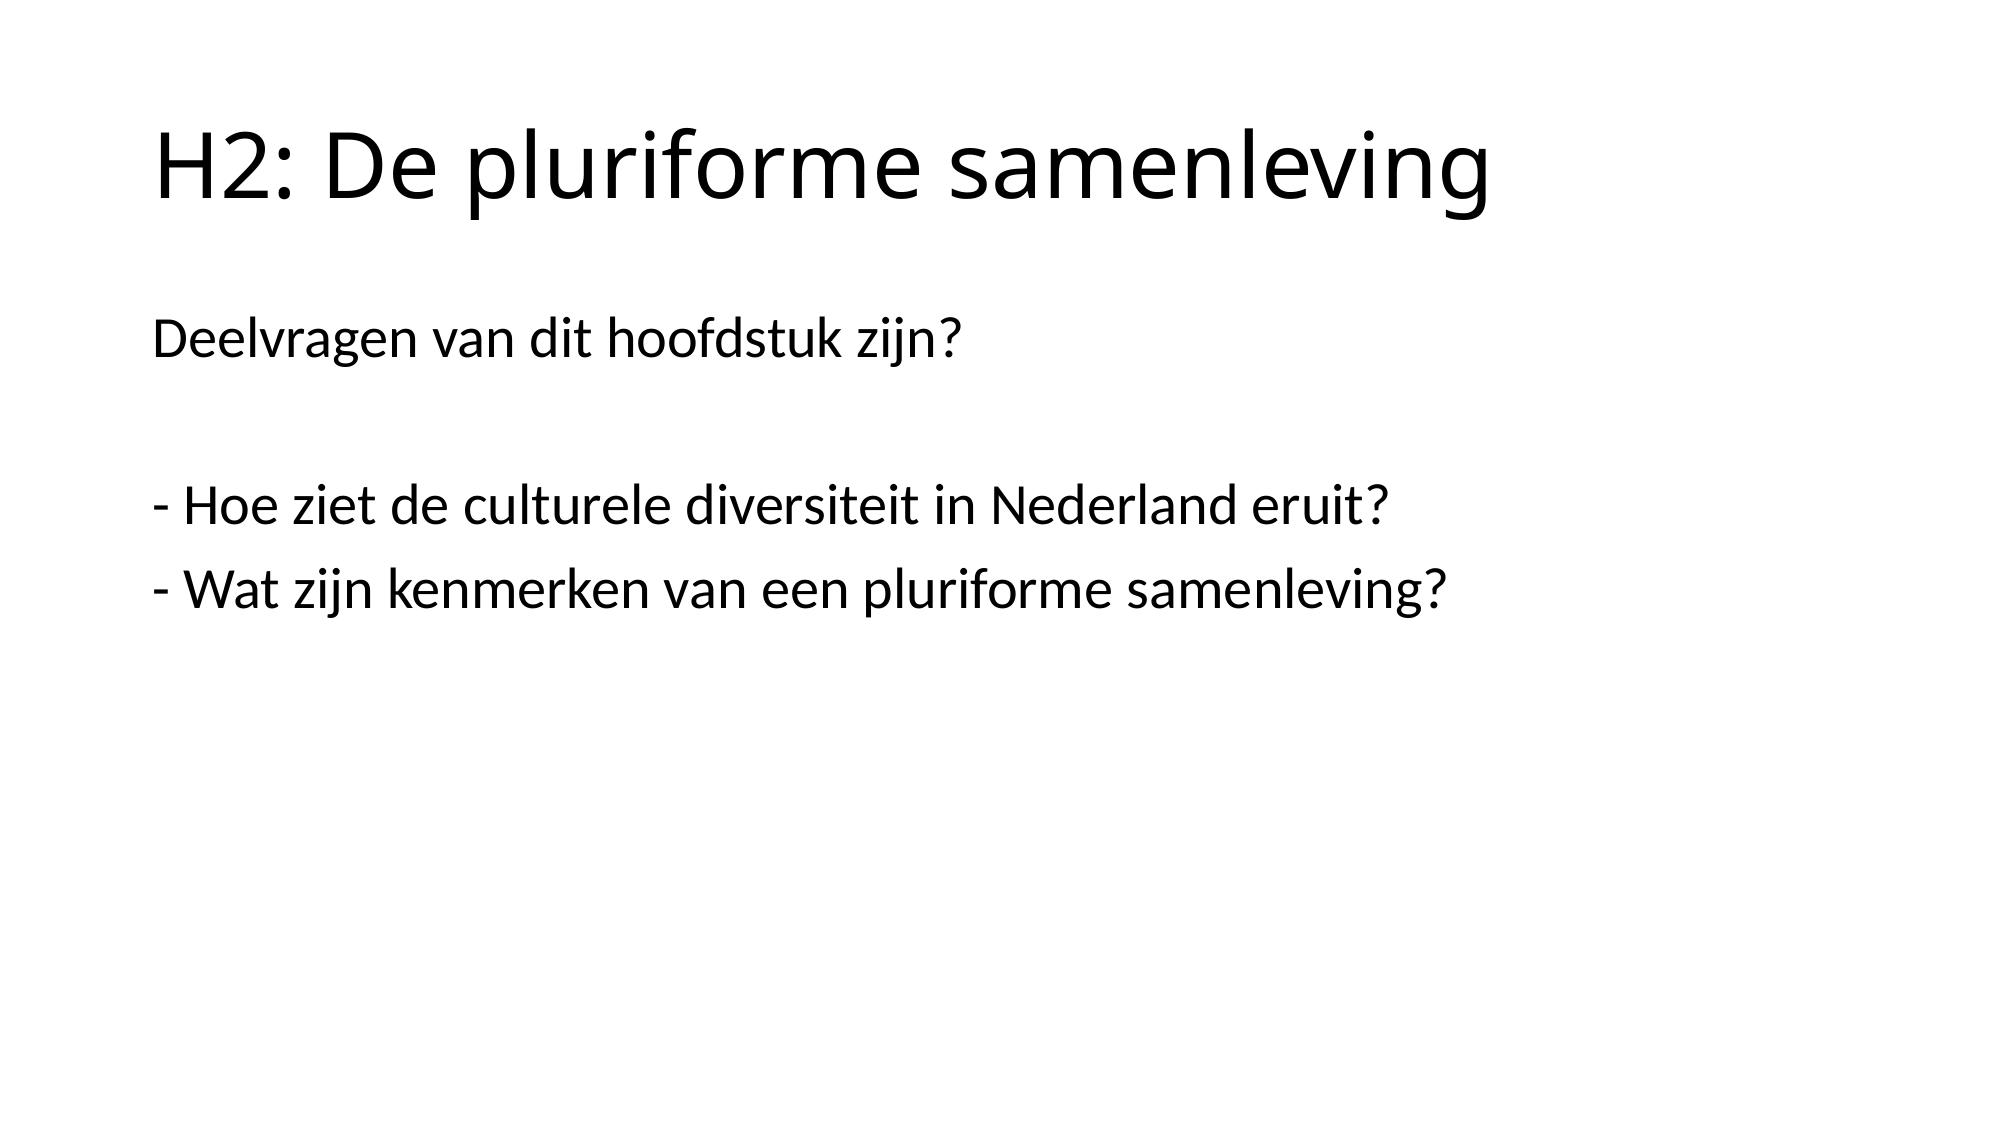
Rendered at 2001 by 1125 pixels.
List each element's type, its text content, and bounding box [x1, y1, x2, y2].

title H2: De pluriforme samenleving [137, 59, 1863, 278]
list Deelvragen van dit hoofdstuk zijn? - Hoe ziet de culturele diversiteit in Nederland eruit? - Wat zijn kenmerken van een pluriforme samenleving? [137, 299, 1863, 1014]
